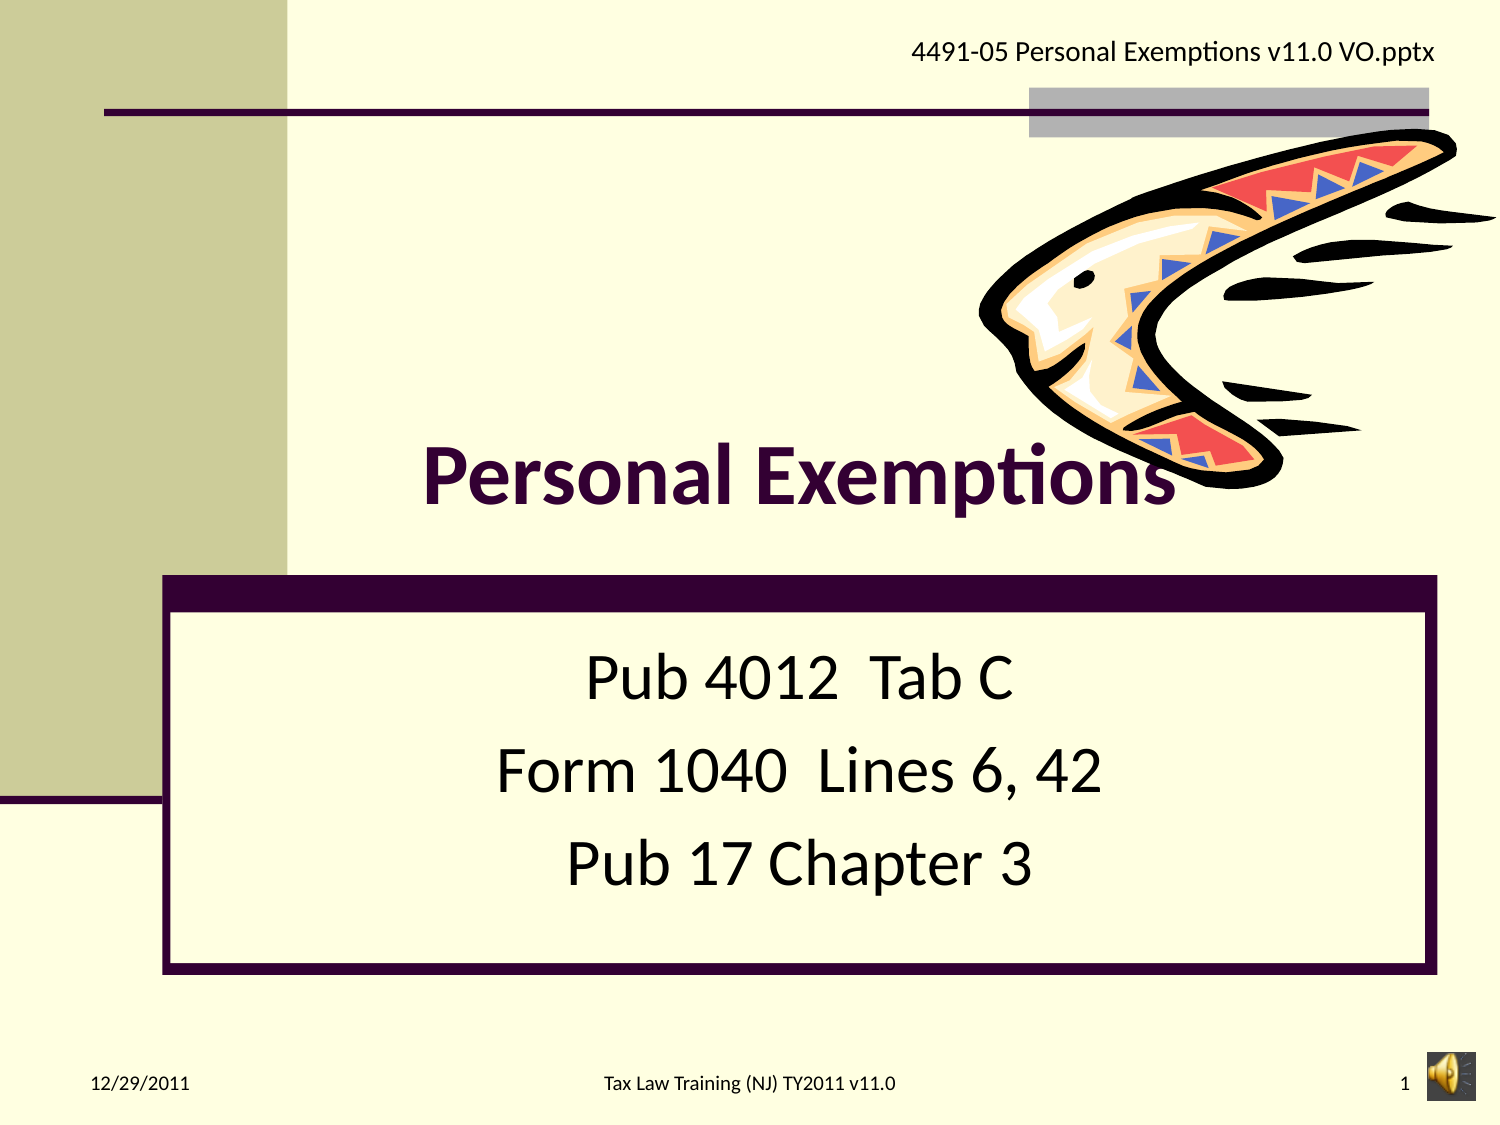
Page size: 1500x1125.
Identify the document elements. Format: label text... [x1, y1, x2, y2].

slide_number 1 [1074, 1049, 1426, 1103]
footer Tax Law Training (NJ) TY2011 v11.0 [512, 1049, 988, 1103]
title Personal Exemptions [162, 349, 1438, 591]
picture [974, 124, 1500, 493]
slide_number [74, 1049, 426, 1103]
picture [1426, 1051, 1477, 1102]
text_box 4491-05 Personal Exemptions v11.0 VO.pptx [487, 24, 1450, 75]
subtitle Pub 4012 Tab C Form 1040 Lines 6, 42 Pub 17 Chapter 3 [187, 624, 1413, 950]
